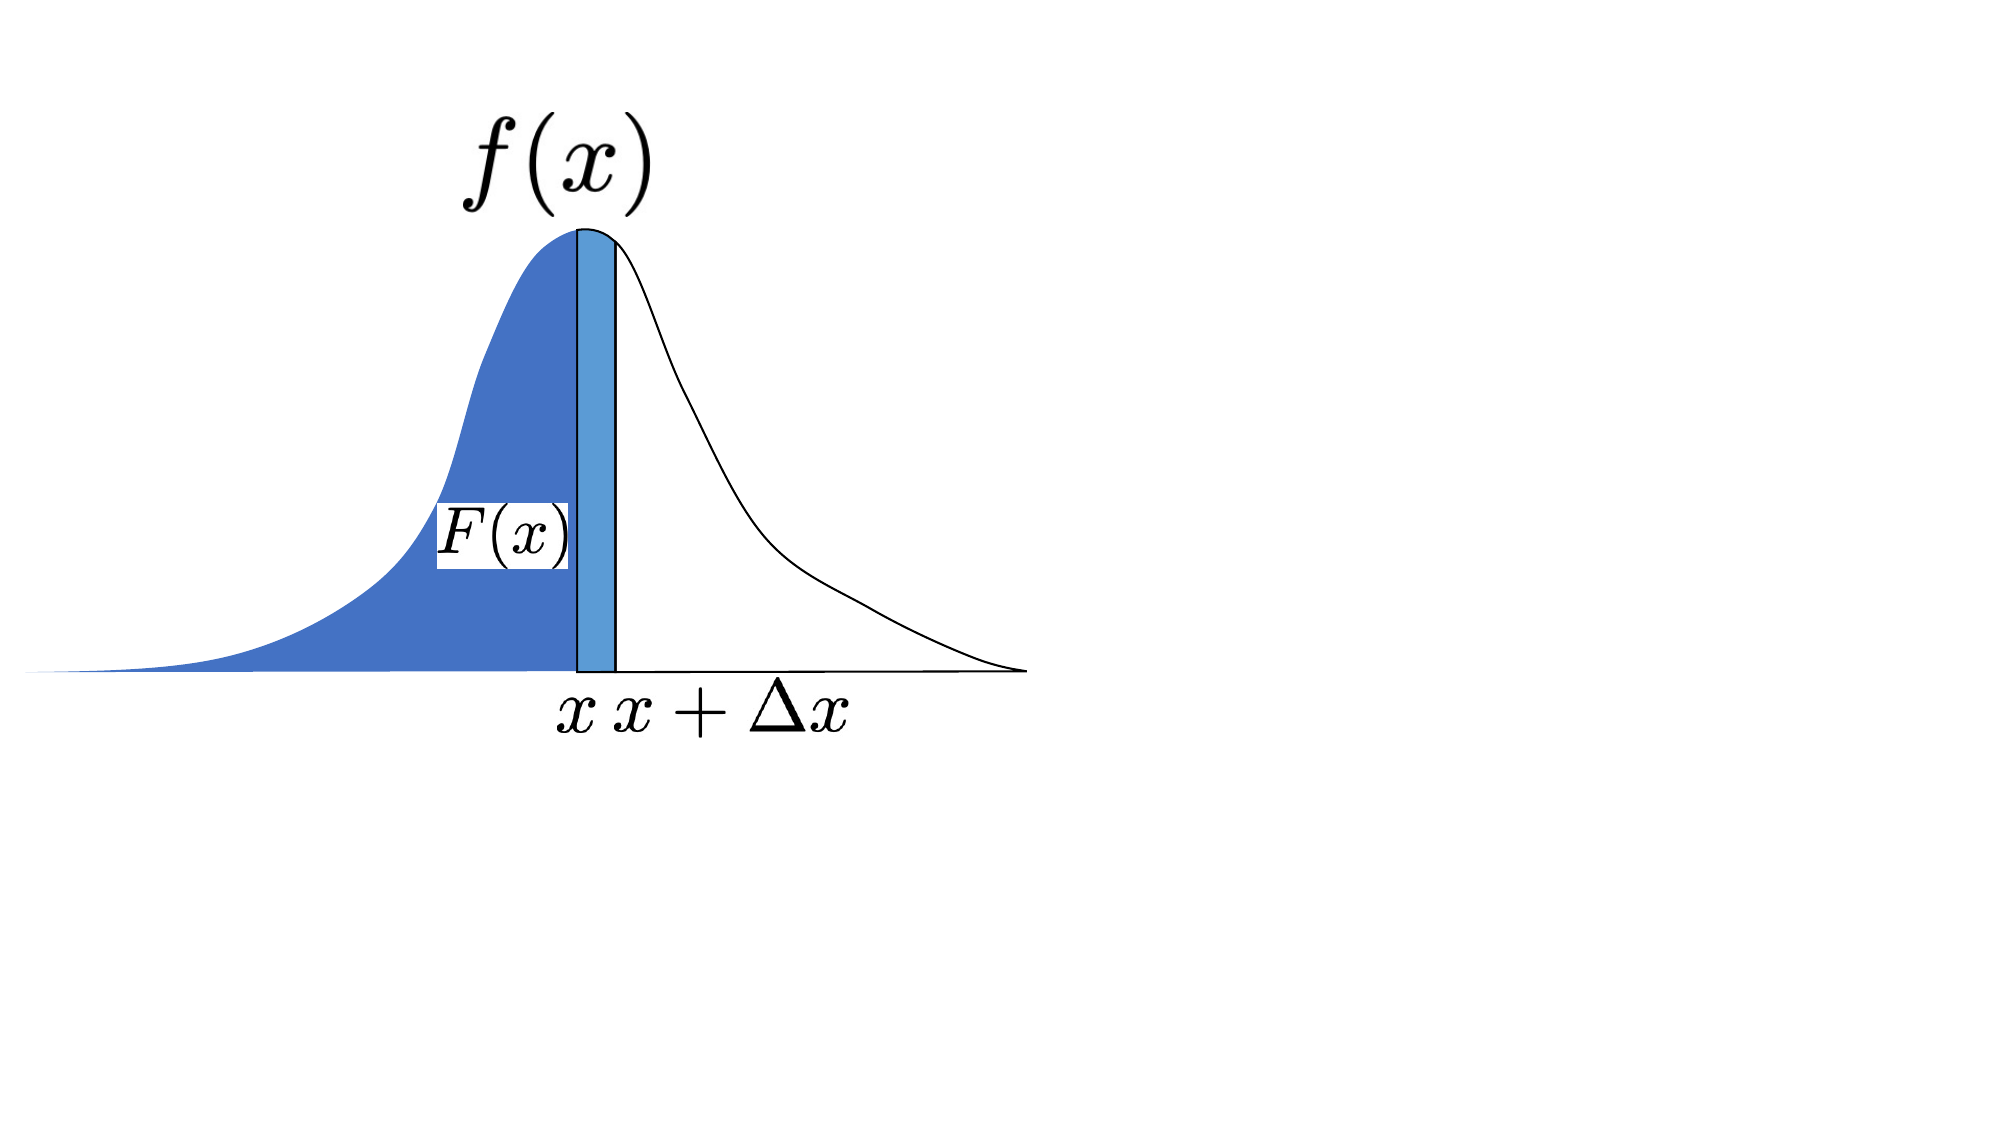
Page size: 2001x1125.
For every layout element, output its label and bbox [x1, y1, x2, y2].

picture [463, 112, 651, 217]
picture [557, 697, 596, 733]
text_box [576, 228, 614, 674]
text_box [25, 228, 578, 674]
picture [614, 677, 849, 738]
picture [436, 503, 568, 569]
text_box [614, 239, 1027, 674]
